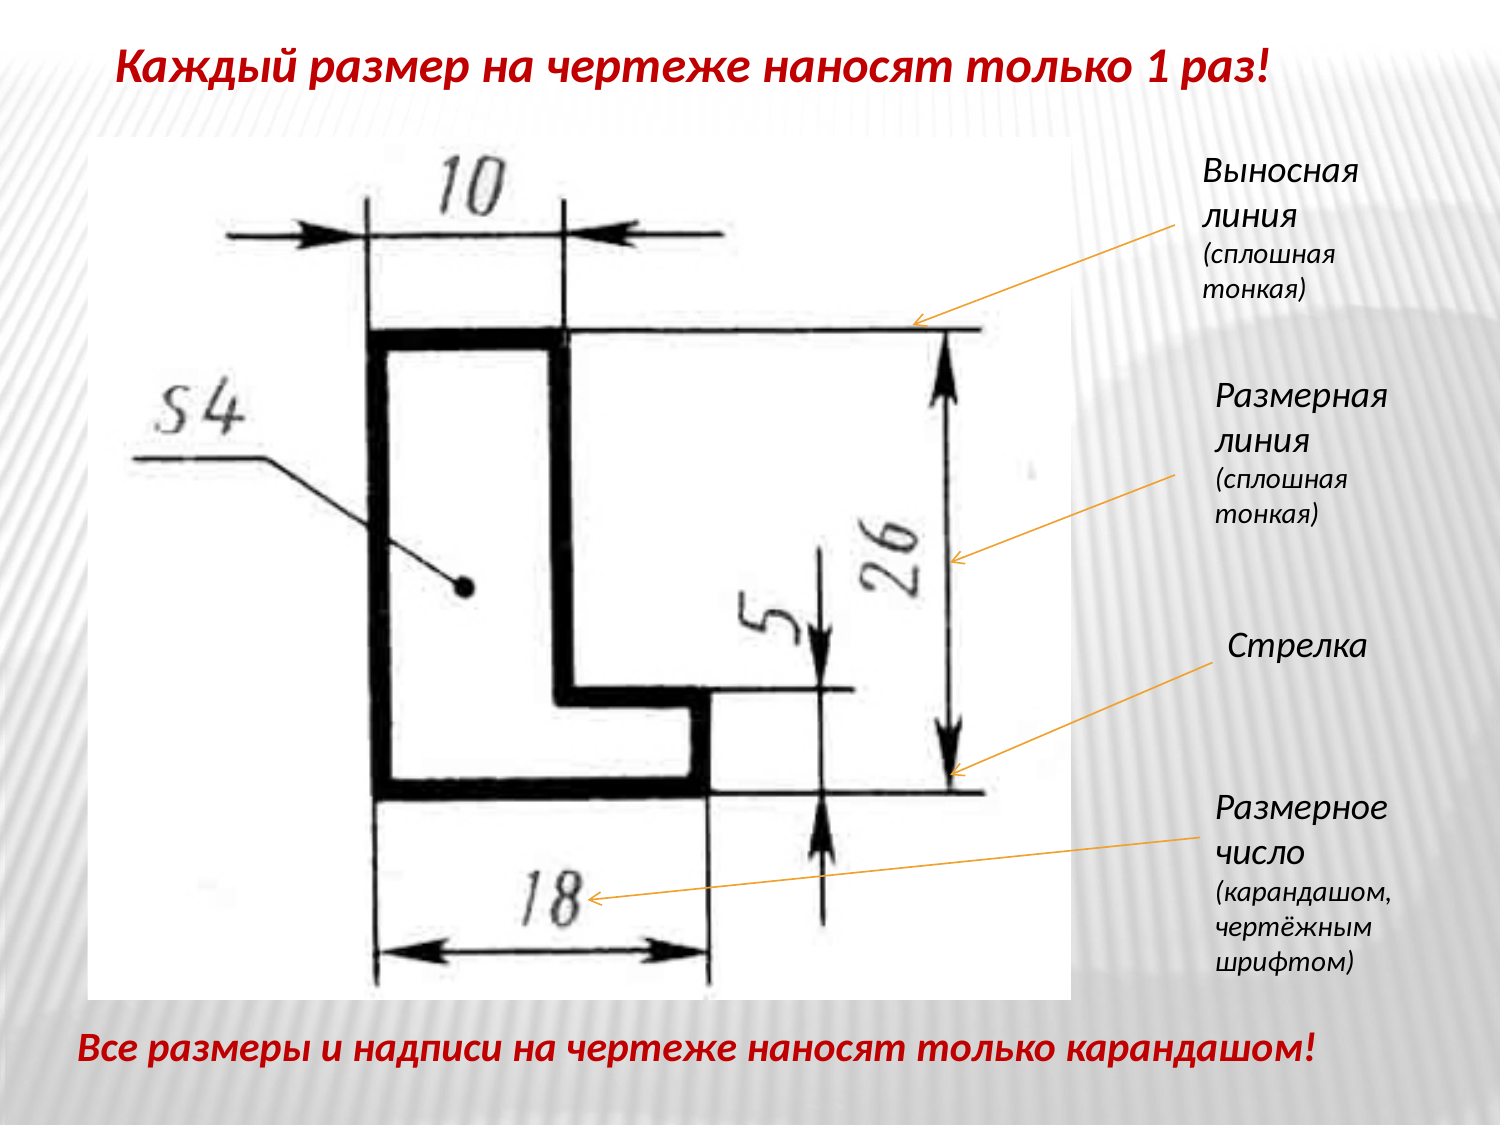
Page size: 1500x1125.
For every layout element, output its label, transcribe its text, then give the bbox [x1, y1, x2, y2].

text_box Размерное число (карандашом, чертёжным шрифтом) [1199, 774, 1425, 985]
text_box Каждый размер на чертеже наносят только 1 раз! [99, 24, 1375, 160]
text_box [587, 837, 1201, 901]
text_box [949, 662, 1213, 776]
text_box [949, 474, 1176, 563]
text_box Стрелка [1212, 612, 1438, 673]
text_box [912, 224, 1176, 326]
picture [87, 137, 1072, 1001]
text_box Размерная линия (сплошная тонкая) [1200, 362, 1450, 538]
text_box Все размеры и надписи на чертеже наносят только карандашом! [62, 1012, 1425, 1078]
text_box Выносная линия (сплошная тонкая) [1187, 137, 1438, 313]
